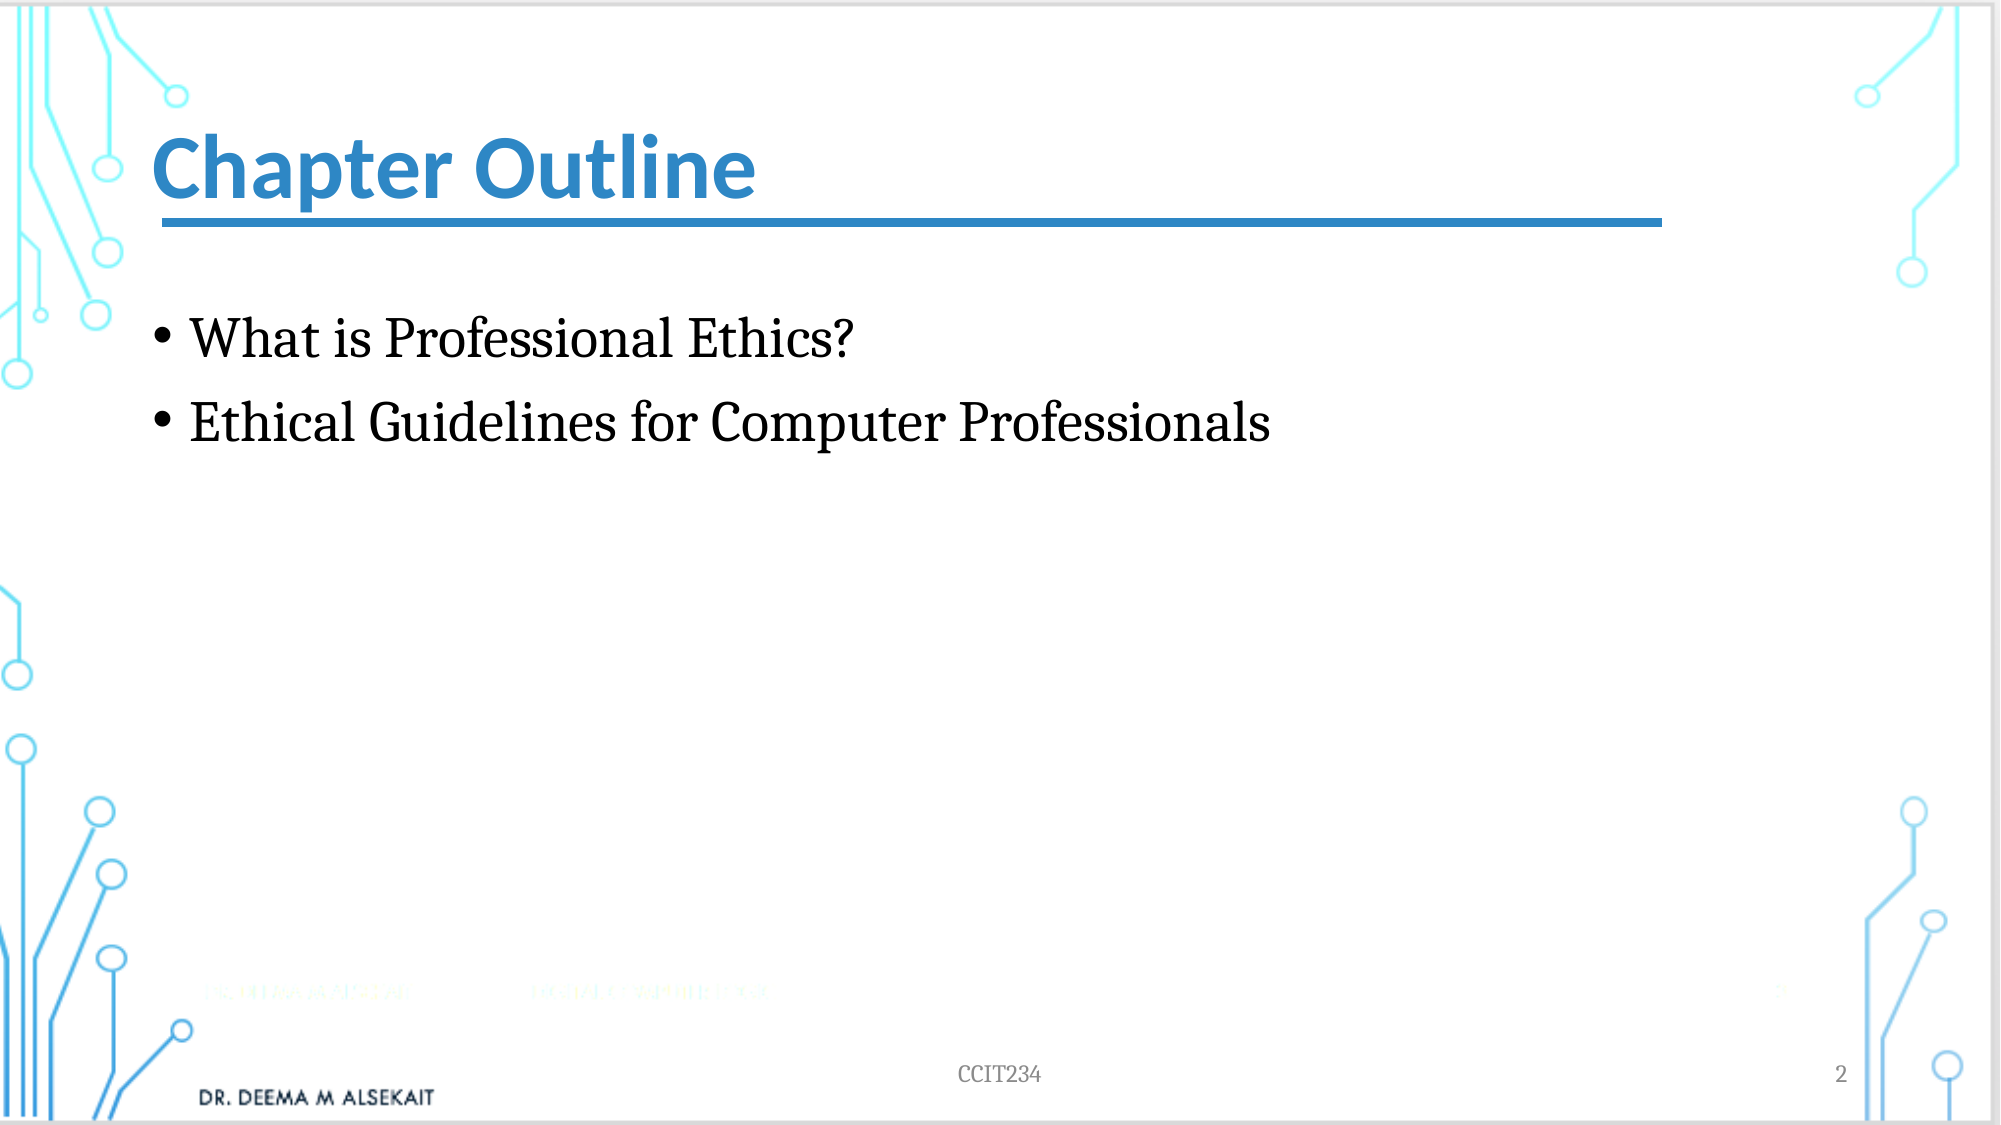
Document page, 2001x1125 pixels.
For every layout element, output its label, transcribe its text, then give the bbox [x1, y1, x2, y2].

slide_number 2 [1412, 1042, 1863, 1103]
title Chapter Outline [137, 59, 1863, 278]
list What is Professional Ethics? Ethical Guidelines for Computer Professionals [137, 299, 1863, 1014]
picture [0, 0, 2001, 1125]
footer CCIT234 [662, 1042, 1338, 1103]
